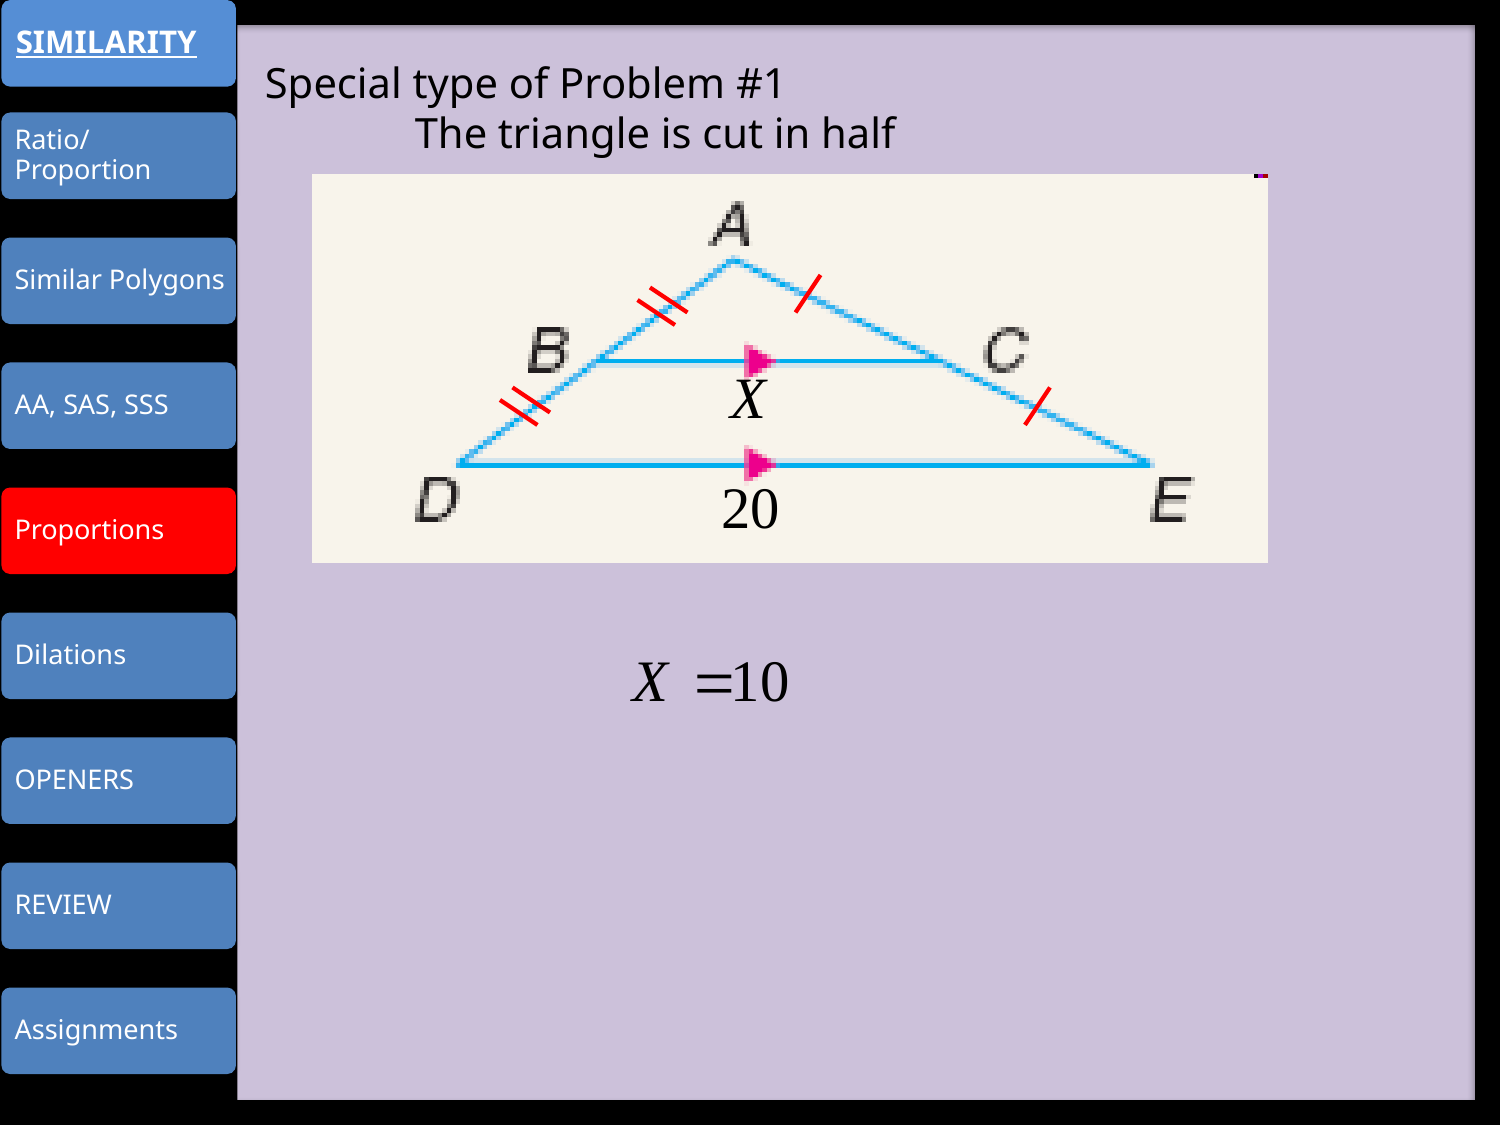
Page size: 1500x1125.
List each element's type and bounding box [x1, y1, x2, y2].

text_box [649, 287, 688, 313]
text_box [499, 399, 538, 426]
picture [312, 174, 1268, 563]
text_box [789, 281, 828, 307]
text_box [0, 0, 238, 1125]
text_box [512, 387, 551, 413]
text_box [618, 647, 800, 717]
text_box [238, 0, 1500, 1125]
text_box [712, 474, 791, 544]
text_box [637, 299, 676, 326]
text_box [1018, 393, 1057, 419]
text_box [716, 364, 786, 429]
